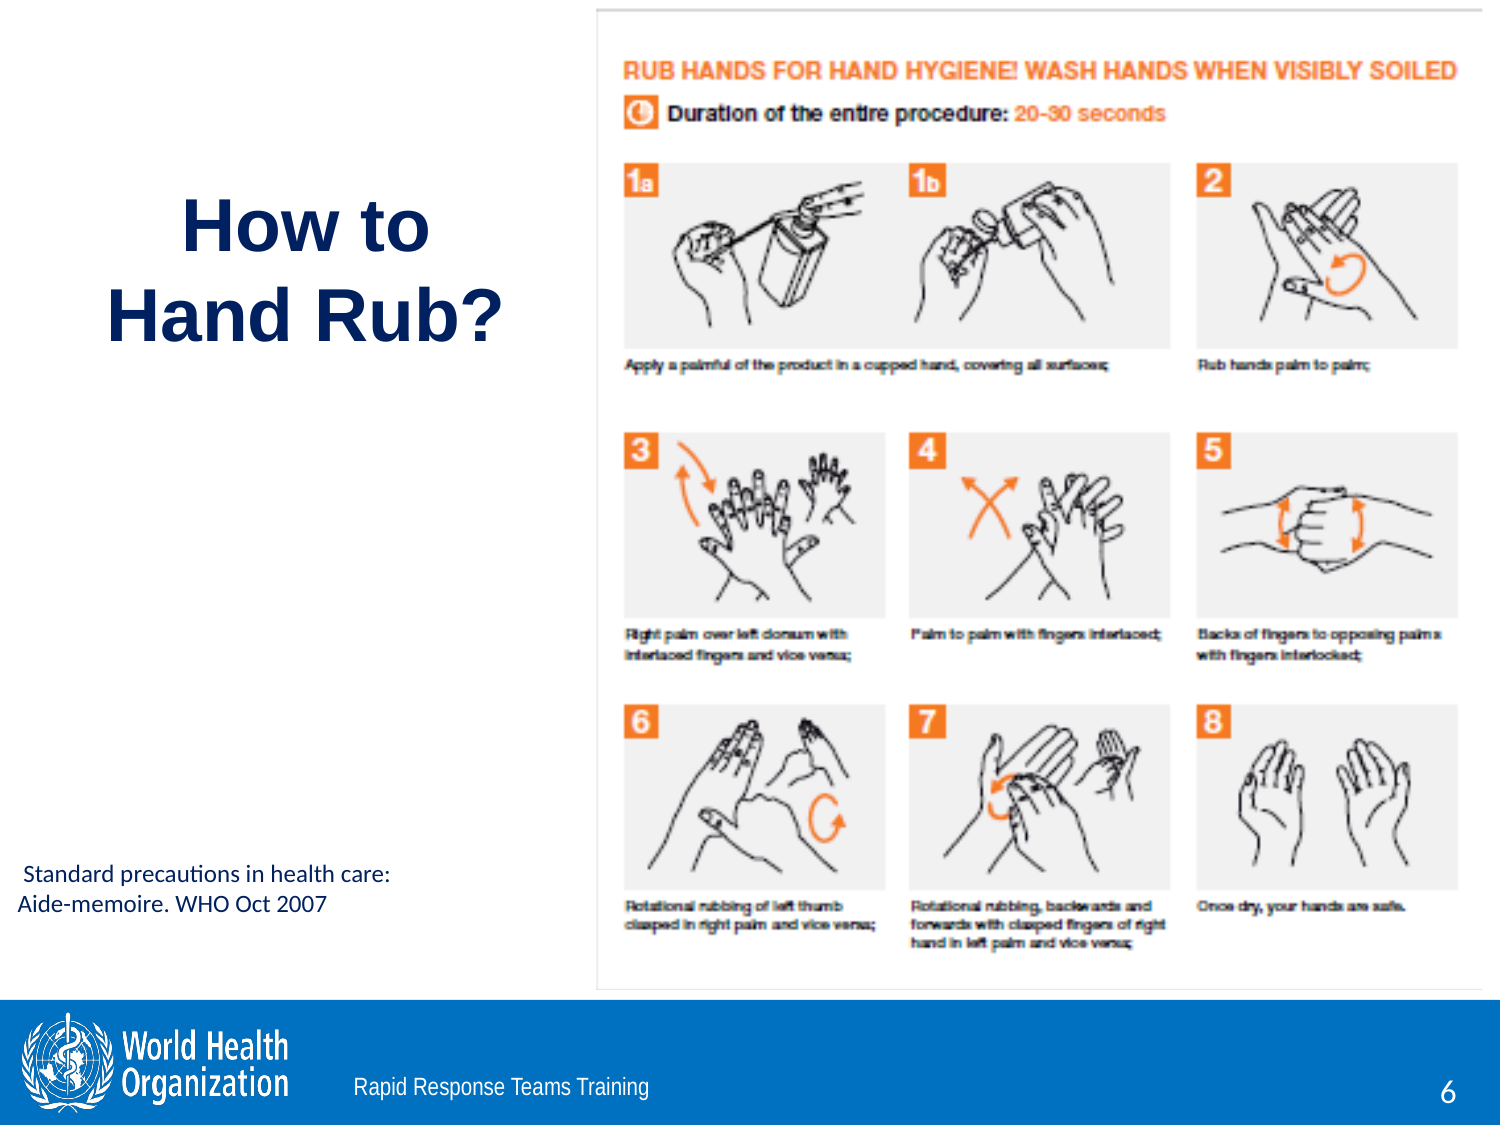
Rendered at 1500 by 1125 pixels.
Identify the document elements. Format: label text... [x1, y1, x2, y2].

title How to Hand Rub? [75, 172, 538, 361]
picture [596, 7, 1483, 991]
text_box Standard precautions in health care: Aide-memoire. WHO Oct 2007 http://www.who.int/csr/resources/publications/EPR_AM2_E7.pdf. [17, 857, 432, 978]
picture [21, 1012, 288, 1113]
